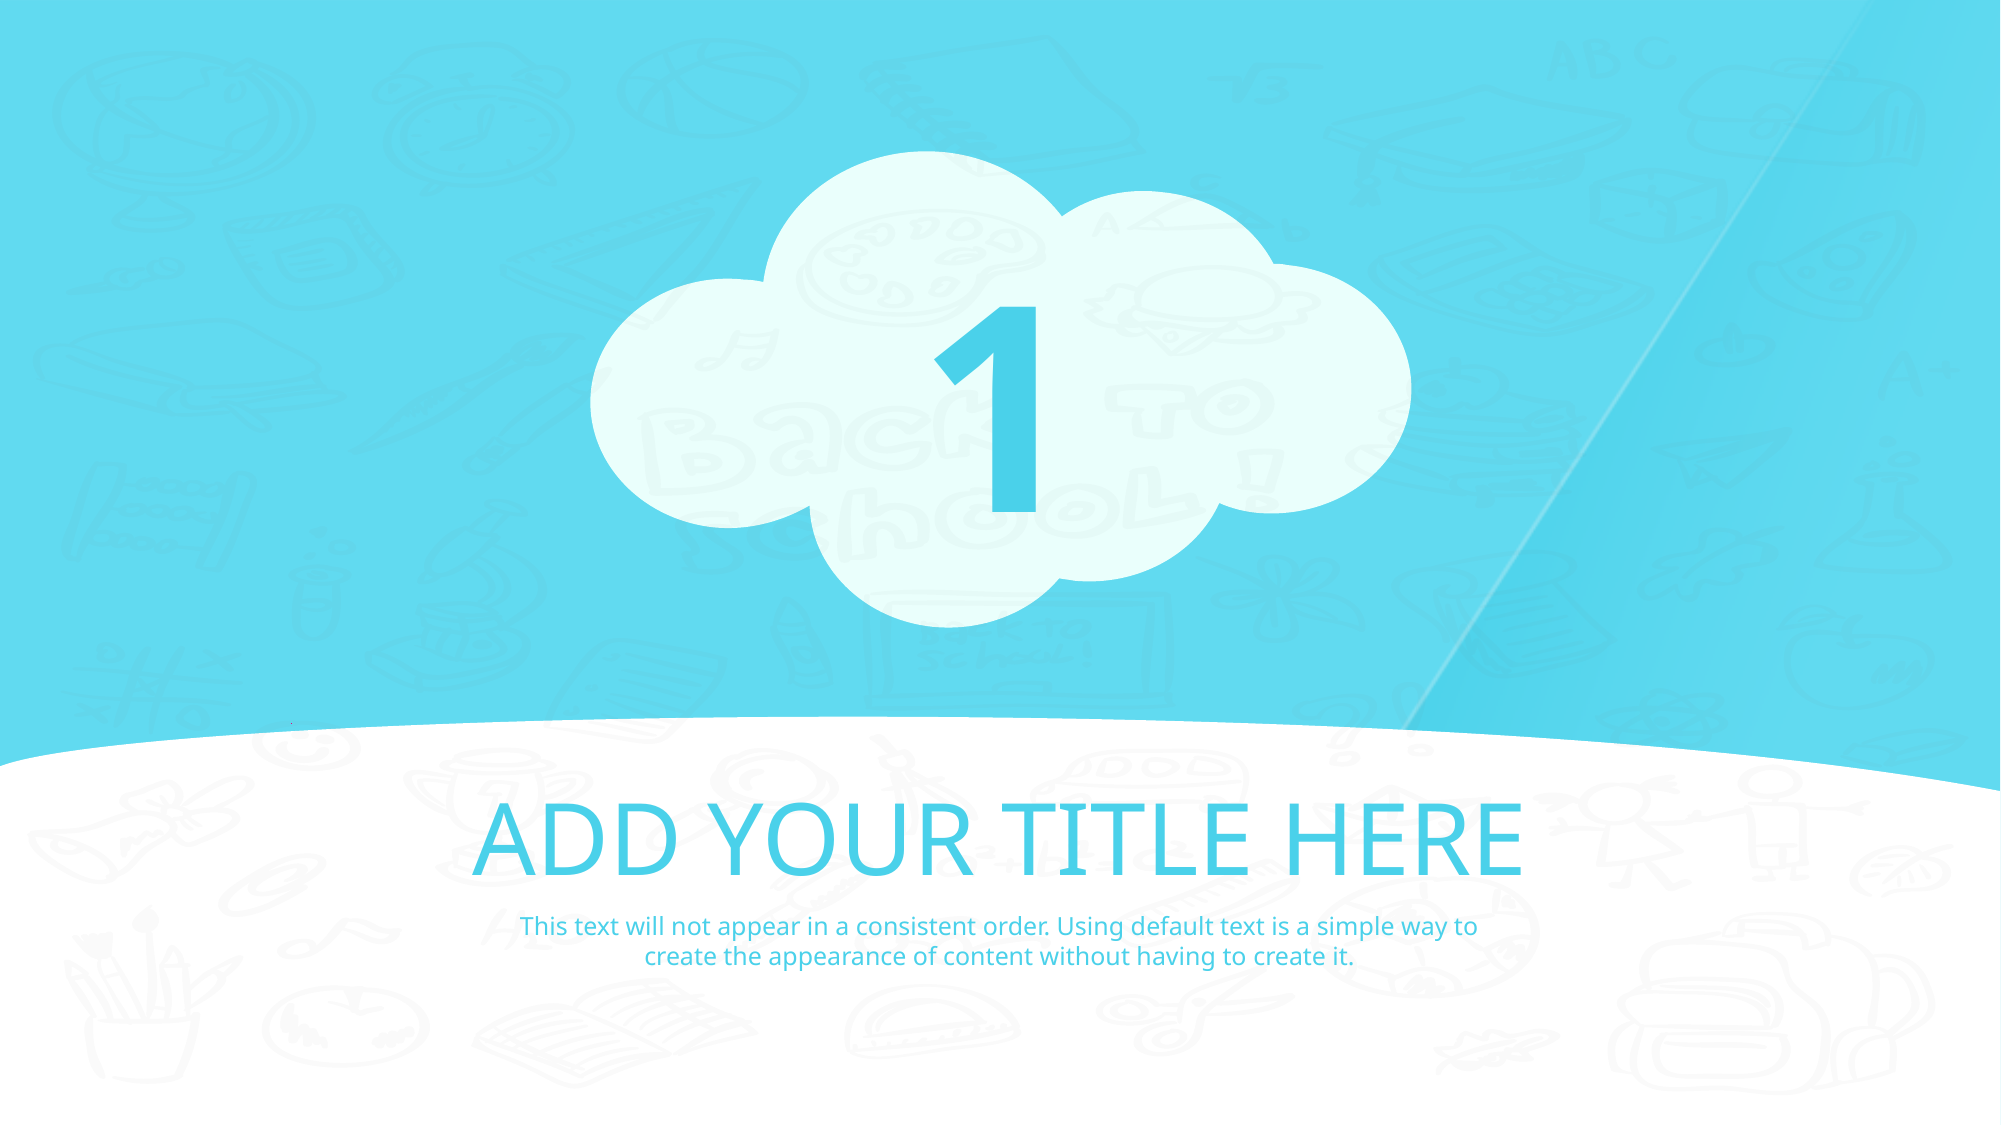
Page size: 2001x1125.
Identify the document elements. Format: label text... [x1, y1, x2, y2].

picture [0, 0, 2001, 1125]
list 1 [752, 222, 1247, 573]
text_box This text will not appear in a consistent order. Using default text is a simple way to create the appearance of content without having to create it. [500, 903, 1500, 978]
title ADD YOUR TITLE HERE [137, 727, 1863, 905]
